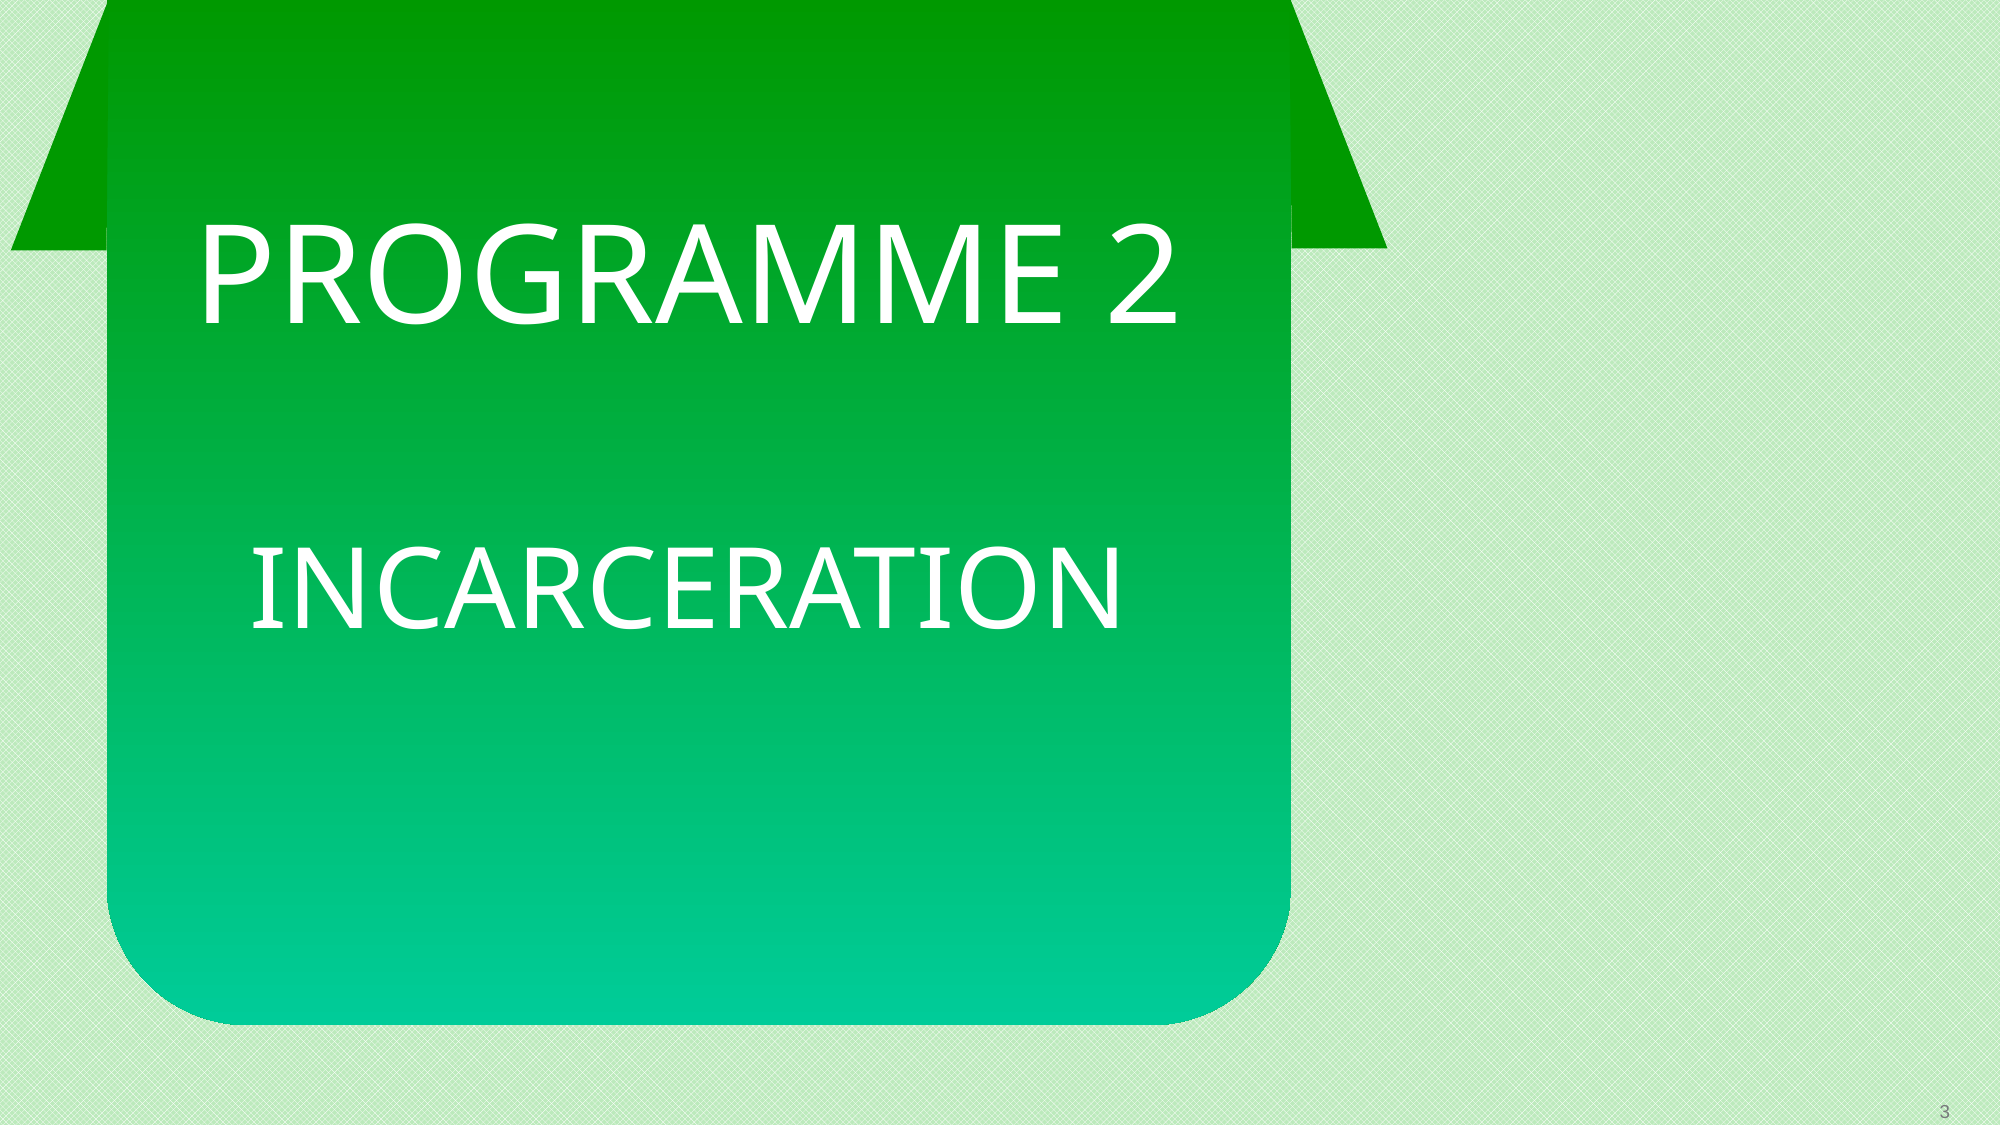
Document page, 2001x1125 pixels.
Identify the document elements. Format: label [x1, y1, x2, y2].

text_box [10, 0, 1388, 1026]
